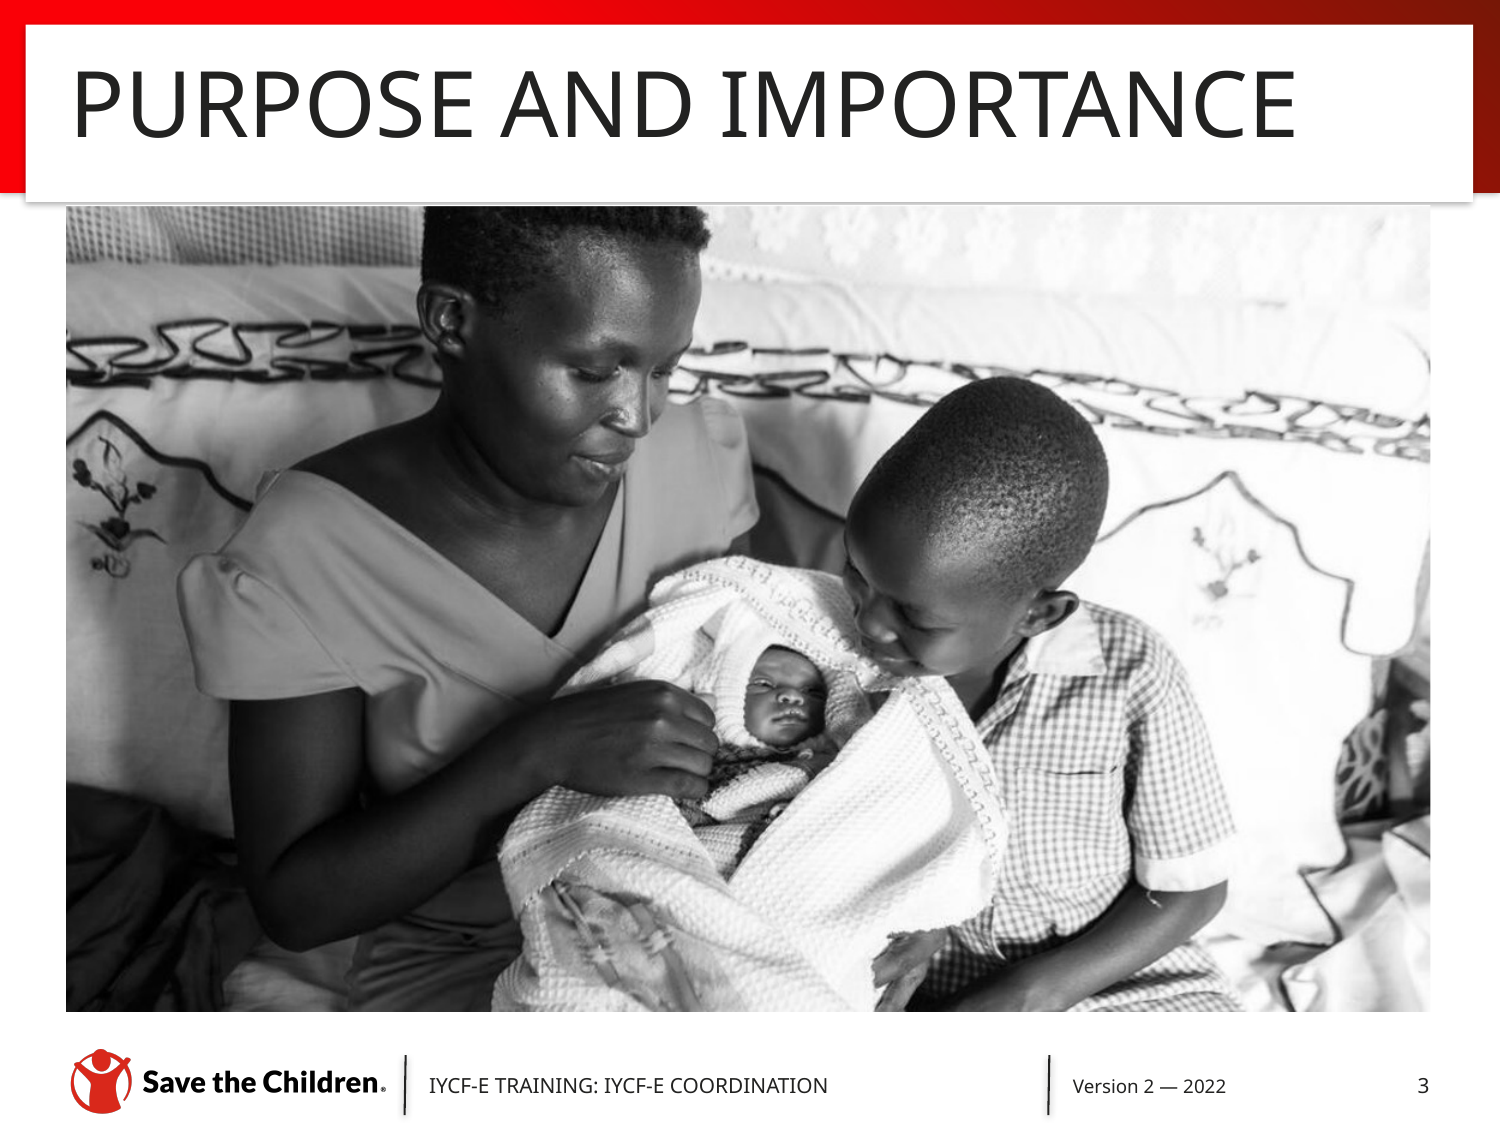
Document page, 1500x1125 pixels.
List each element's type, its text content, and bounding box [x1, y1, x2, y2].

picture [59, 1037, 400, 1125]
picture [66, 205, 1431, 1012]
slide_number Version 2 — 2022 [1057, 1056, 1318, 1117]
footer IYCF-E TRAINING: IYCF-E COORDINATION [414, 1056, 1042, 1117]
slide_number 3 [1318, 1056, 1445, 1117]
title PURPOSE AND IMPORTANCE [69, 62, 1429, 284]
